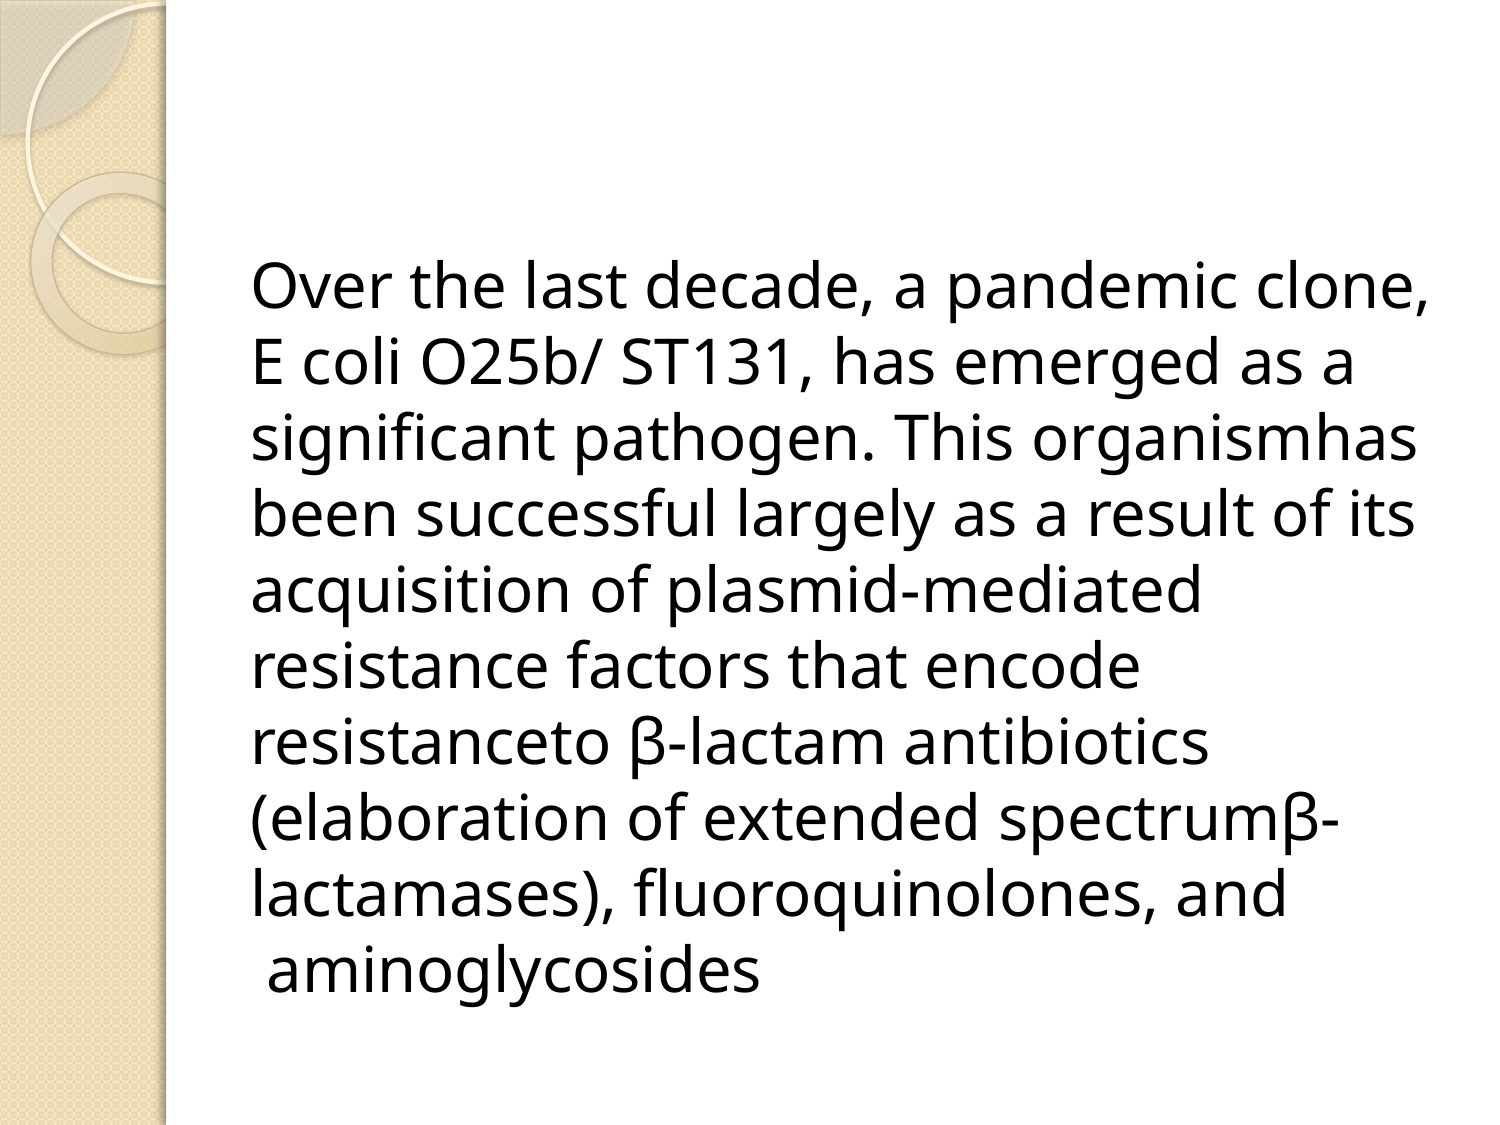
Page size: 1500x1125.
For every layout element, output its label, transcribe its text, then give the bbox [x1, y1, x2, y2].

list Over the last decade, a pandemic clone, E coli O25b/ ST131, has emerged as a significant pathogen. This organismhas been successful largely as a result of its acquisition of plasmid-mediated resistance factors that encode resistanceto β-lactam antibiotics (elaboration of extended spectrumβ-lactamases), fluoroquinolones, and aminoglycosides [235, 237, 1466, 1025]
